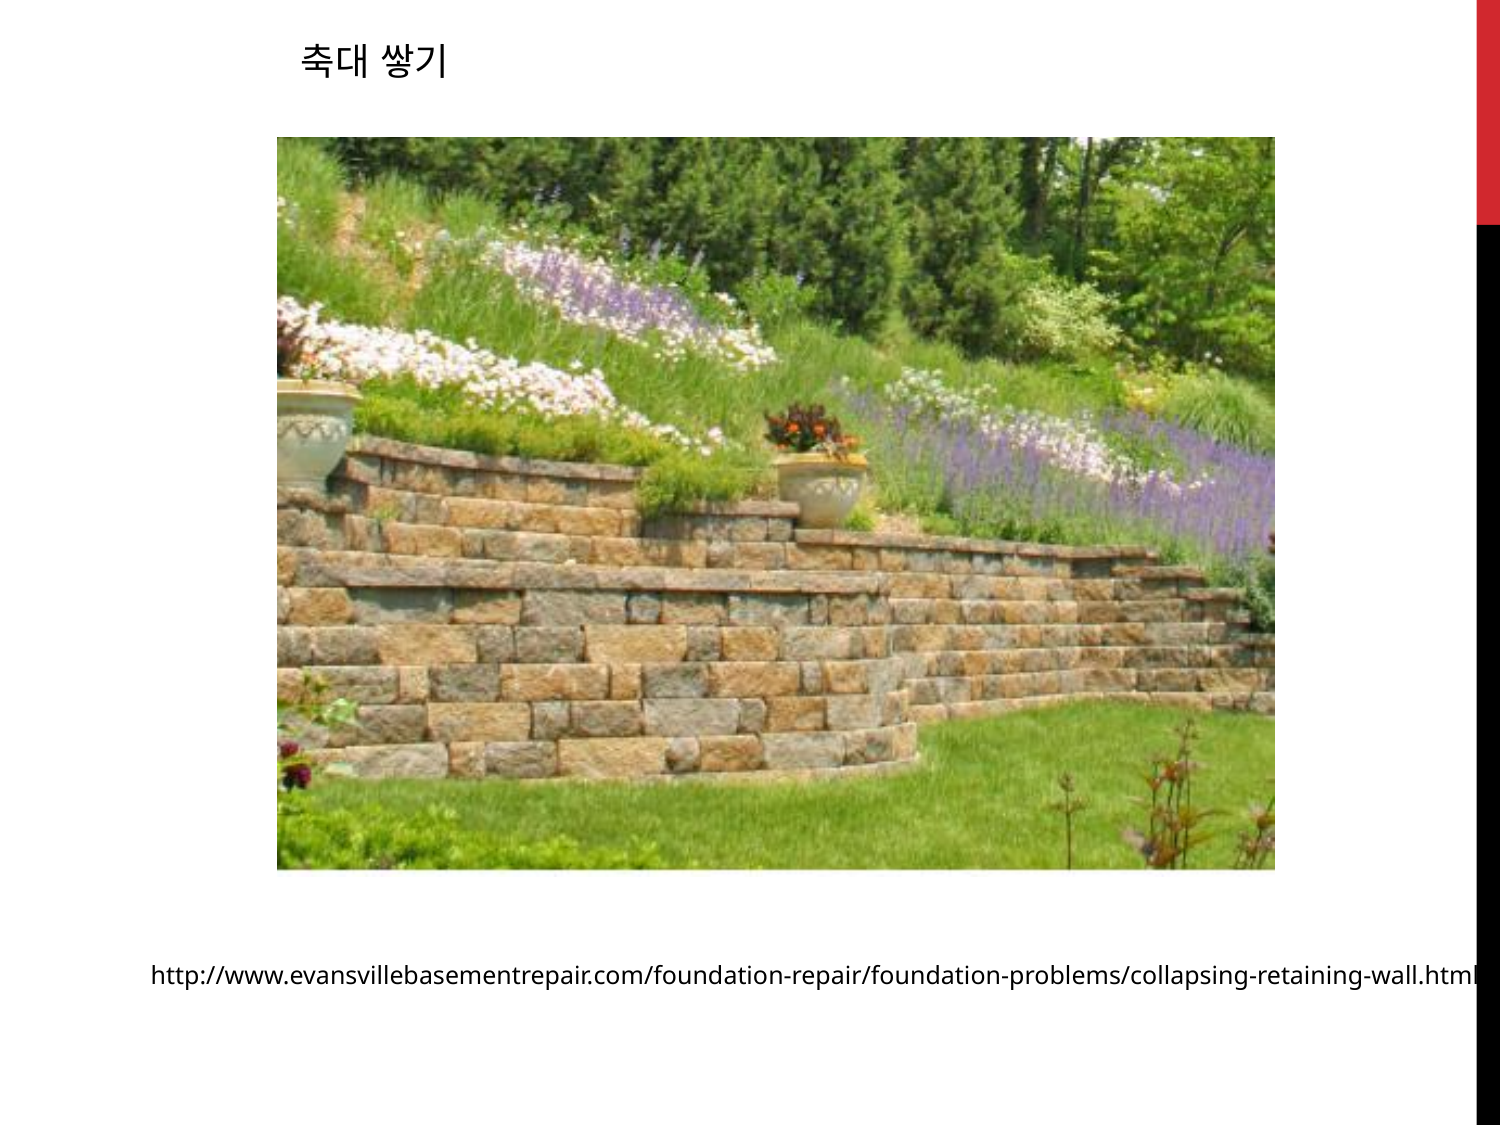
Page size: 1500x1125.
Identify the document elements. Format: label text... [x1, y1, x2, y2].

text_box 축대 쌓기 [285, 30, 465, 91]
picture [276, 136, 1275, 877]
text_box http://www.evansvillebasementrepair.com/foundation-repair/foundation-problems/collapsing-retaining-wall.html [135, 952, 1500, 997]
